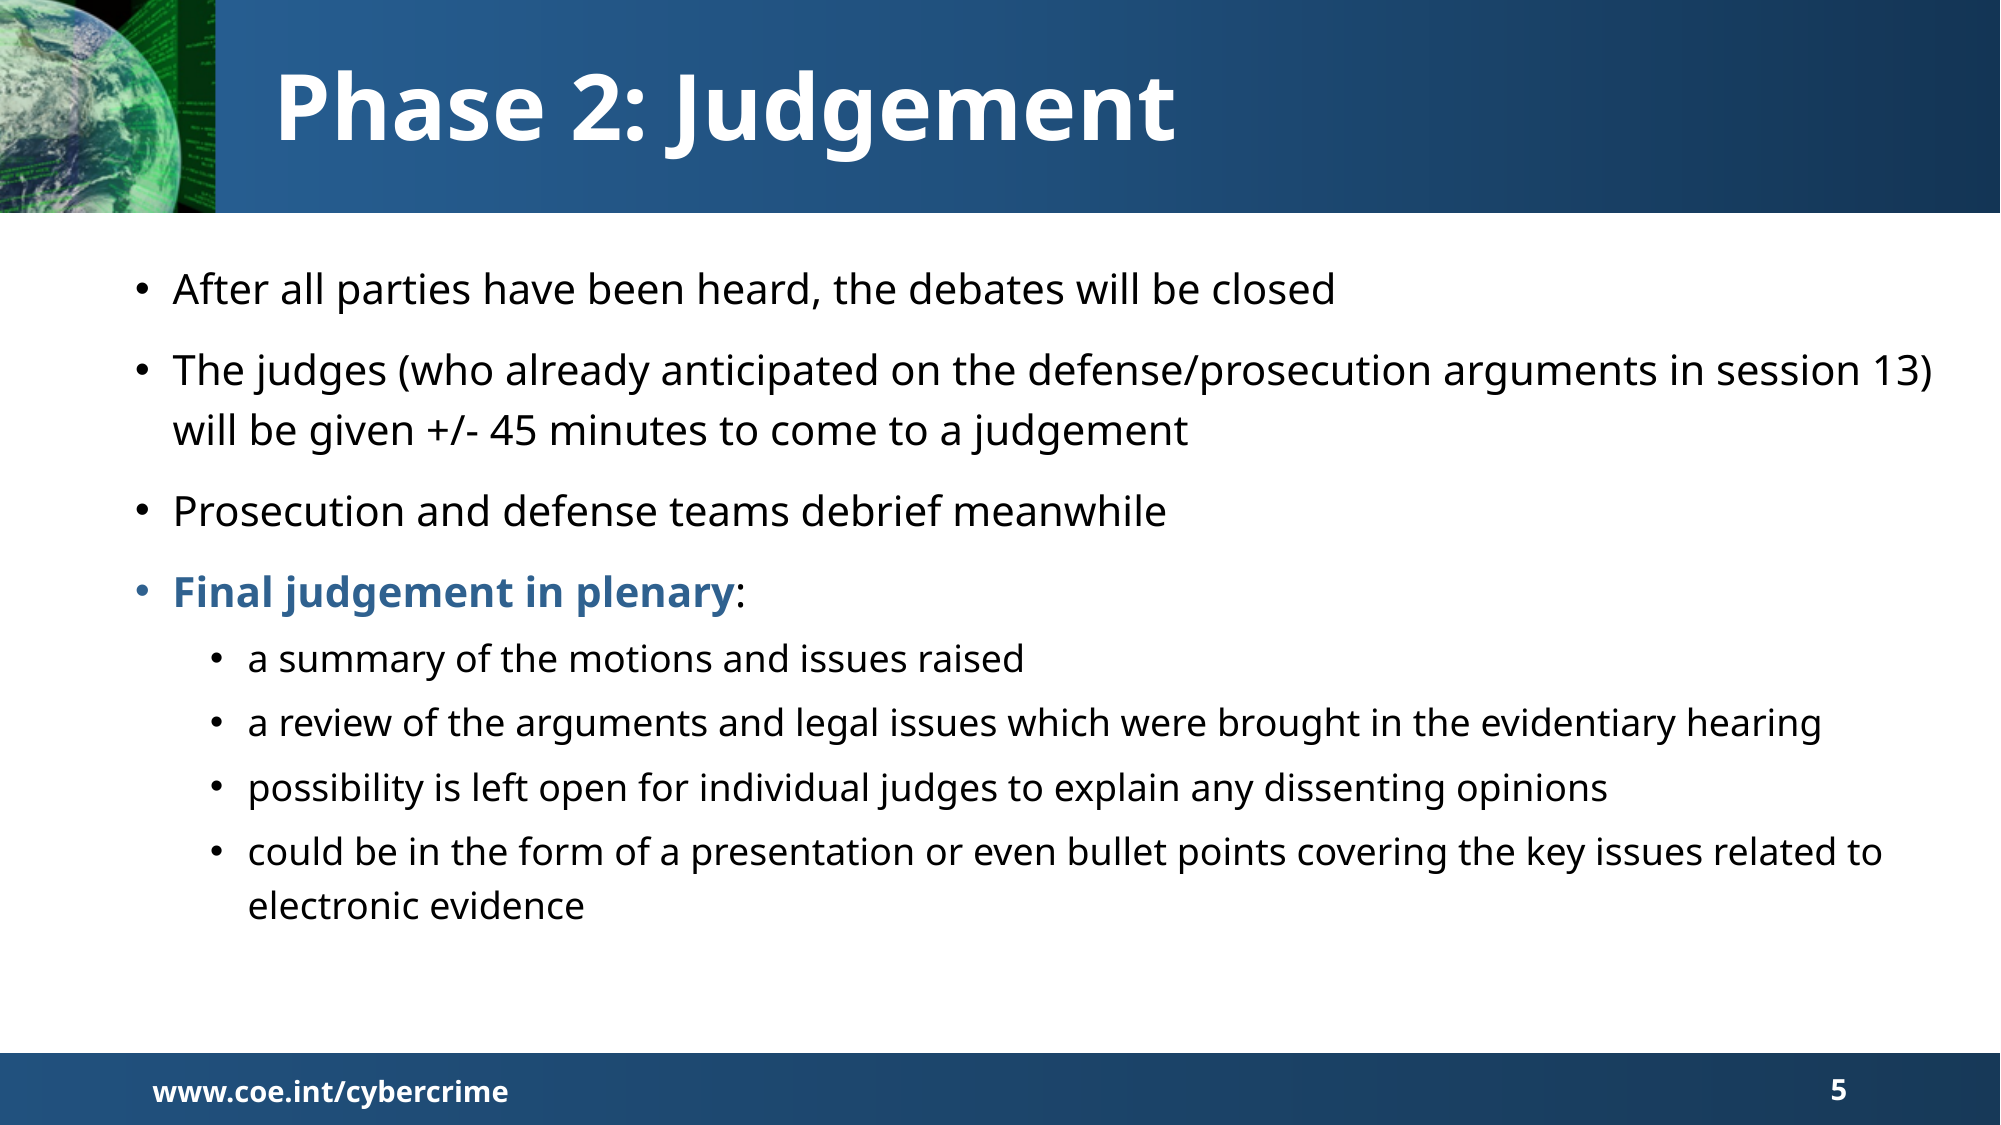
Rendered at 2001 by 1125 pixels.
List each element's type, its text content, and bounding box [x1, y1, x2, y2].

slide_number 5 [1412, 1061, 1863, 1121]
slide_number www.coe.int/cybercrime [137, 1061, 588, 1121]
list After all parties have been heard, the debates will be closed The judges (who already anticipated on the defense/prosecution arguments in session 13) will be given +/- 45 minutes to come to a judgement Prosecution and defense teams debrief meanwhile Final judgement in plenary: a summary of the motions and issues raised a review of the arguments and legal issues which were brought in the evidentiary hearing possibility is left open for individual judges to explain any dissenting opinions could be in the form of a presentation or even bullet points covering the key issues related to electronic evidence [120, 245, 1958, 1044]
picture [0, 0, 2000, 213]
title Phase 2: Judgement [258, 39, 1976, 183]
